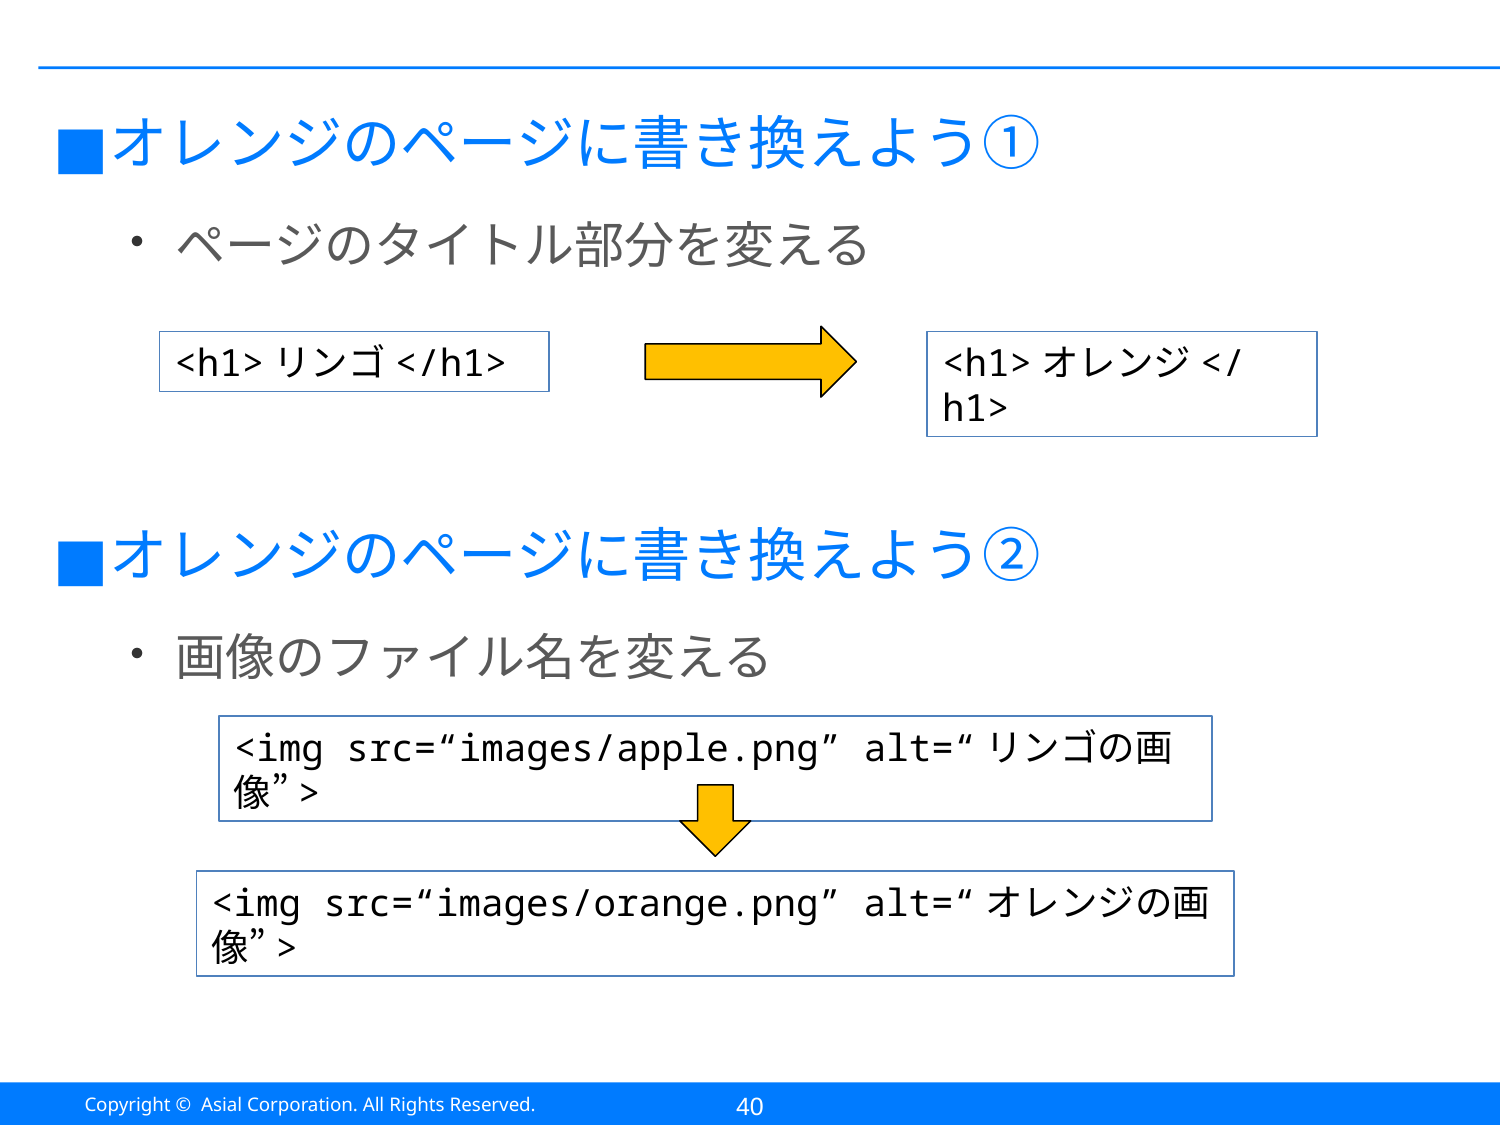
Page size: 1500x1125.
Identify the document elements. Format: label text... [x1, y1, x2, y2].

text_box <h1>オレンジ</h1> [927, 331, 1317, 437]
text_box <h1>リンゴ</h1> [159, 331, 550, 392]
text_box [679, 784, 751, 857]
text_box [645, 326, 857, 398]
text_box <img src=“images/apple.png” alt=“リンゴの画像”> [218, 715, 1212, 821]
slide_number 40 [581, 1075, 919, 1125]
text_box <img src=“images/orange.png” alt=“オレンジの画像”> [196, 871, 1235, 977]
list オレンジのページに書き換えよう① ページのタイトル部分を変える オレンジのページに書き換えよう② 画像のファイル名を変える [38, 84, 1459, 988]
